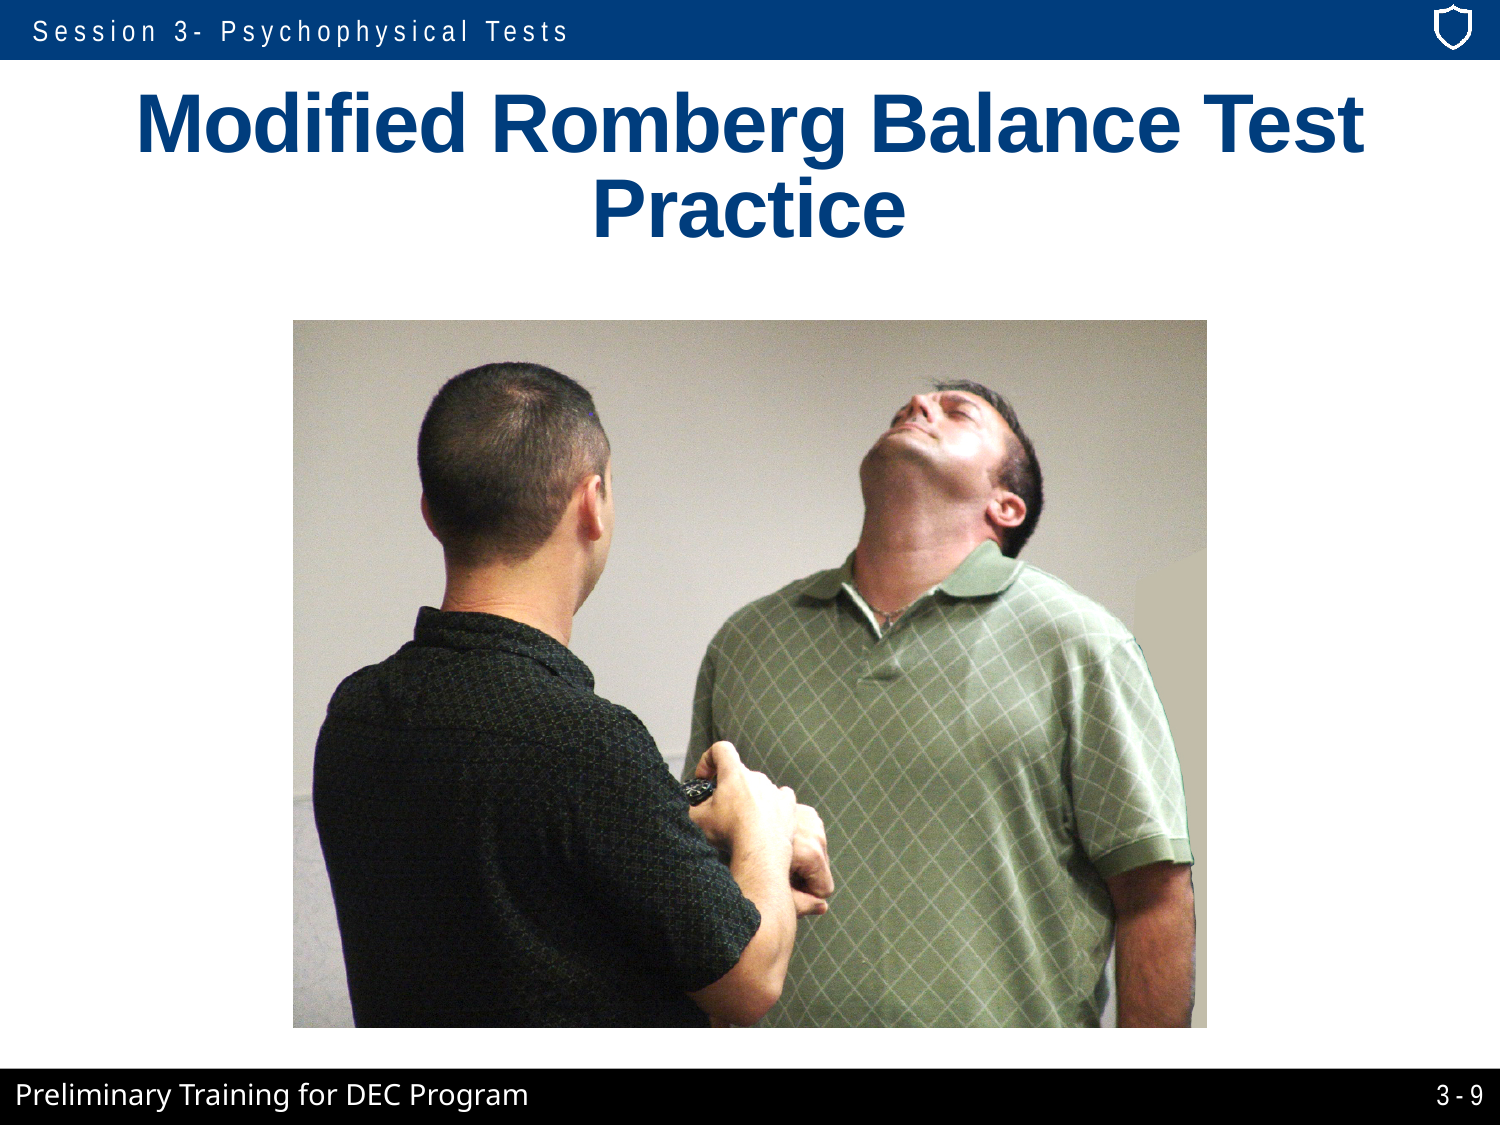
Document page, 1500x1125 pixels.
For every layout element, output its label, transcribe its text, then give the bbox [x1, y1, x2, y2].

slide_number 3-9 [1218, 1063, 1499, 1124]
picture [293, 320, 1207, 1028]
picture [1434, 4, 1472, 50]
text_box Modified Romberg Balance Test Practice [50, 77, 1450, 272]
